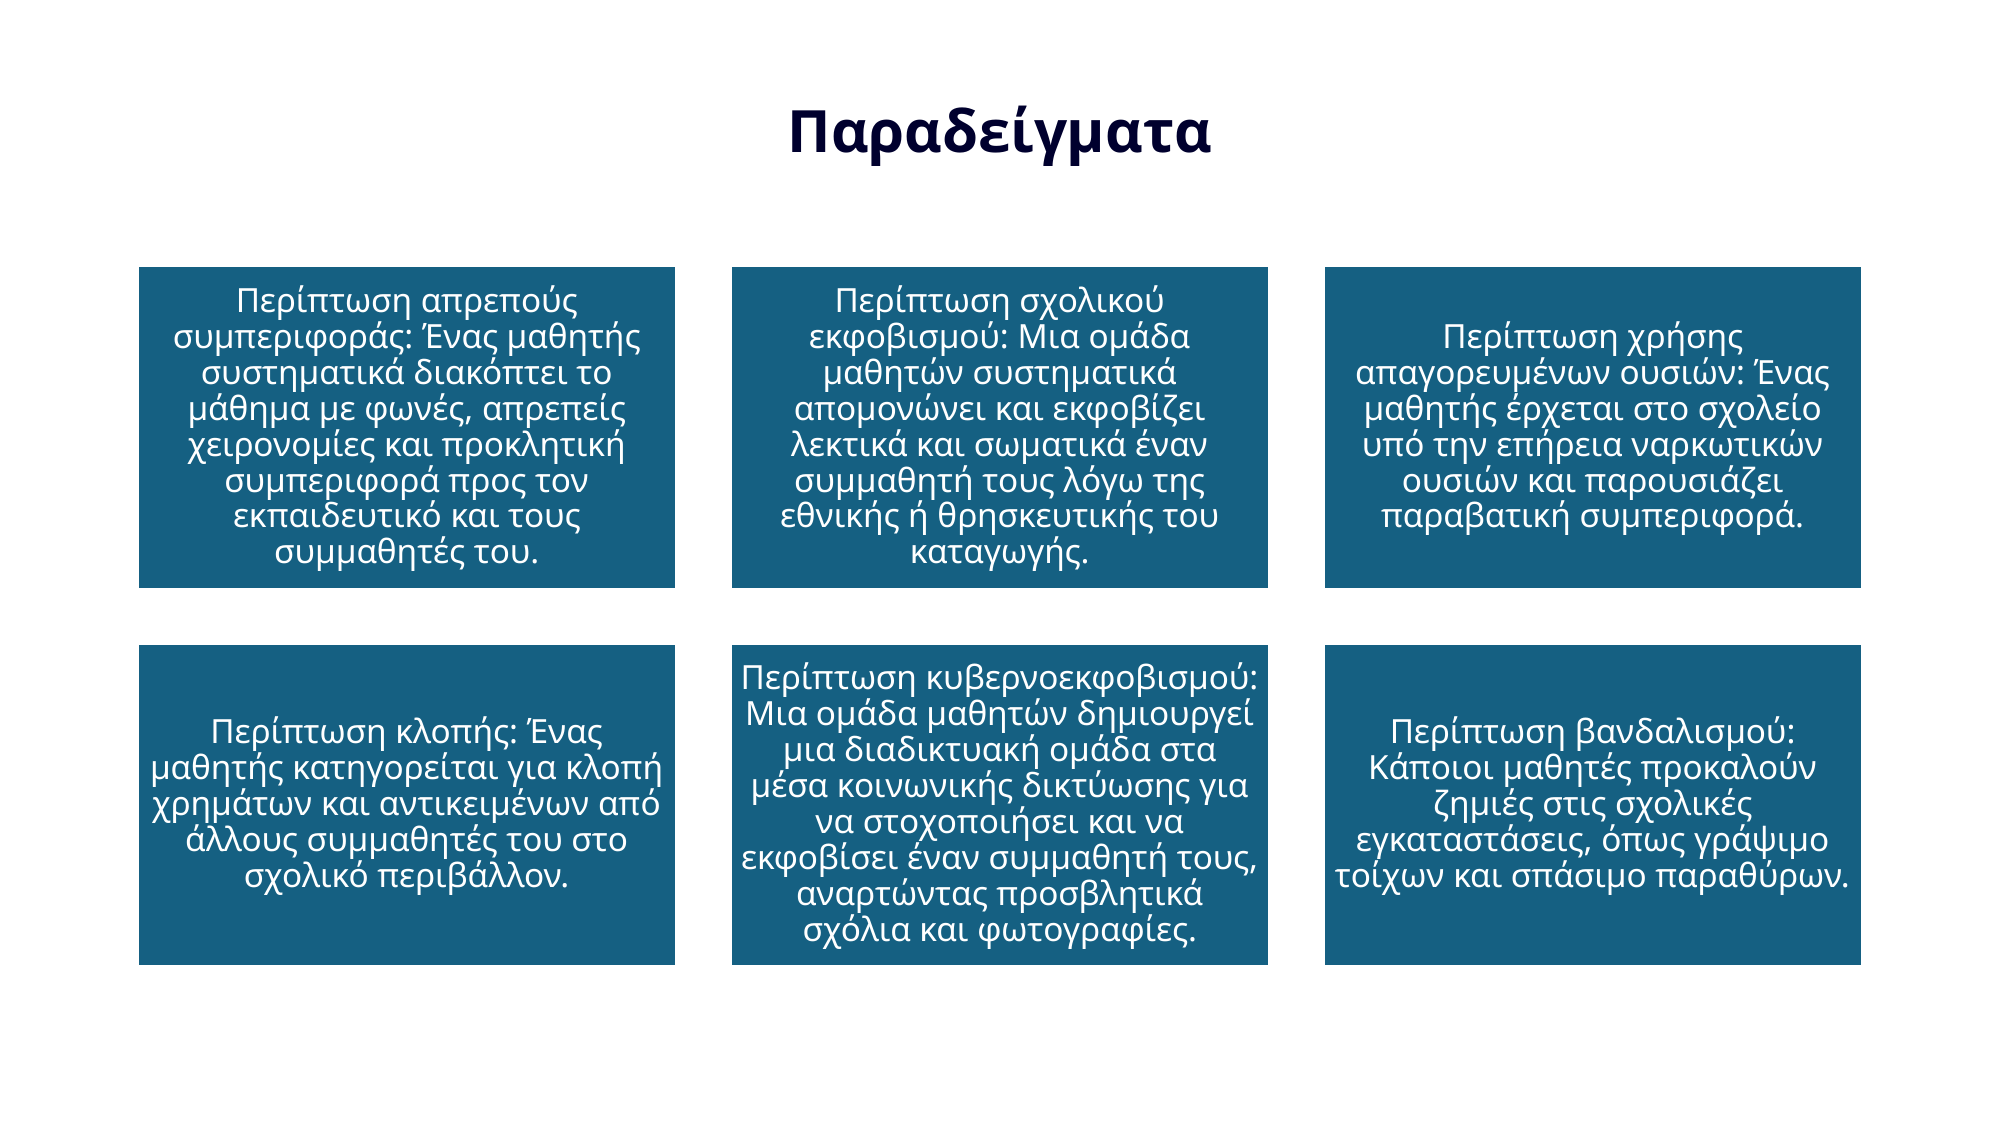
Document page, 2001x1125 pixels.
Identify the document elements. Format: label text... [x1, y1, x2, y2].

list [136, 218, 1863, 1014]
title Παραδείγματα [137, 59, 1863, 218]
